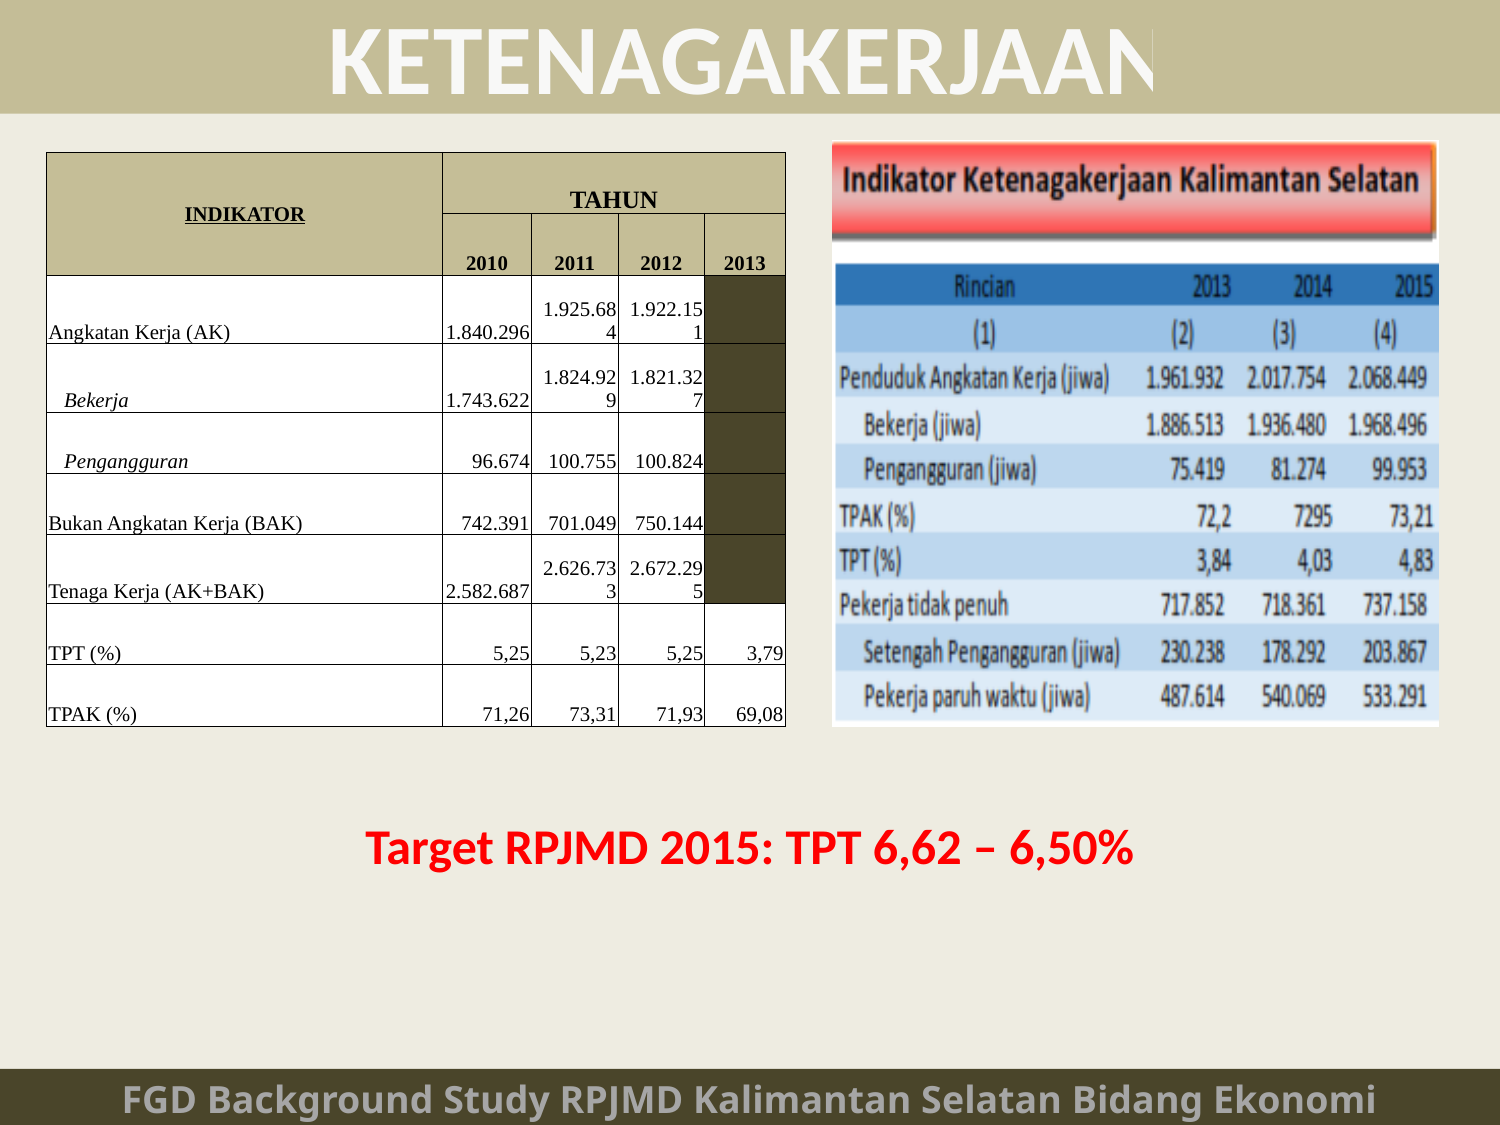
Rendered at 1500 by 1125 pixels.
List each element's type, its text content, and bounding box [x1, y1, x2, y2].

table_cell 2.626.733 [532, 535, 618, 603]
table_cell 1.824.929 [532, 344, 618, 412]
table_cell 71,93 [619, 665, 704, 726]
table_cell 71,26 [443, 665, 531, 726]
table_cell 3,79 [705, 604, 785, 664]
table_cell TPT (%) [47, 604, 442, 664]
table_cell 100.755 [532, 413, 618, 473]
table_cell [705, 535, 785, 603]
table_cell Bekerja [47, 344, 442, 412]
table_cell 5,25 [443, 604, 531, 664]
table_cell 2.672.295 [619, 535, 704, 603]
table_cell [705, 413, 785, 473]
table_cell 1.925.684 [532, 276, 618, 343]
text_box KETENAGAKERJAAN [0, 0, 1500, 116]
table_cell [705, 276, 785, 343]
table_cell 2013 [705, 214, 785, 275]
table_cell 5,25 [619, 604, 704, 664]
table_header TAHUN [443, 153, 785, 213]
table_cell 69,08 [705, 665, 785, 726]
table_cell [705, 474, 785, 534]
table_cell 1.743.622 [443, 344, 531, 412]
table_cell Tenaga Kerja (AK+BAK) [47, 535, 442, 603]
table_header INDIKATOR [47, 153, 442, 275]
table_cell 2011 [532, 214, 618, 275]
table_cell 2010 [443, 214, 531, 275]
table_cell 742.391 [443, 474, 531, 534]
table_cell 73,31 [532, 665, 618, 726]
table_cell 100.824 [619, 413, 704, 473]
table_cell TPAK (%) [47, 665, 442, 726]
table_cell Bukan Angkatan Kerja (BAK) [47, 474, 442, 534]
text_box Target RPJMD 2015: TPT 6,62 – 6,50% [350, 807, 1150, 883]
table_cell [705, 344, 785, 412]
table_cell 1.821.327 [619, 344, 704, 412]
table_cell 2.582.687 [443, 535, 531, 603]
table_cell 96.674 [443, 413, 531, 473]
table_cell 750.144 [619, 474, 704, 534]
table_cell 1.922.151 [619, 276, 704, 343]
picture [831, 140, 1439, 727]
text_box FGD Background Study RPJMD Kalimantan Selatan Bidang Ekonomi [0, 1068, 1500, 1125]
table_cell Pengangguran [47, 413, 442, 473]
table_cell 2012 [619, 214, 704, 275]
table_cell 1.840.296 [443, 276, 531, 343]
table_cell 701.049 [532, 474, 618, 534]
table_cell Angkatan Kerja (AK) [47, 276, 442, 343]
table_cell 5,23 [532, 604, 618, 664]
